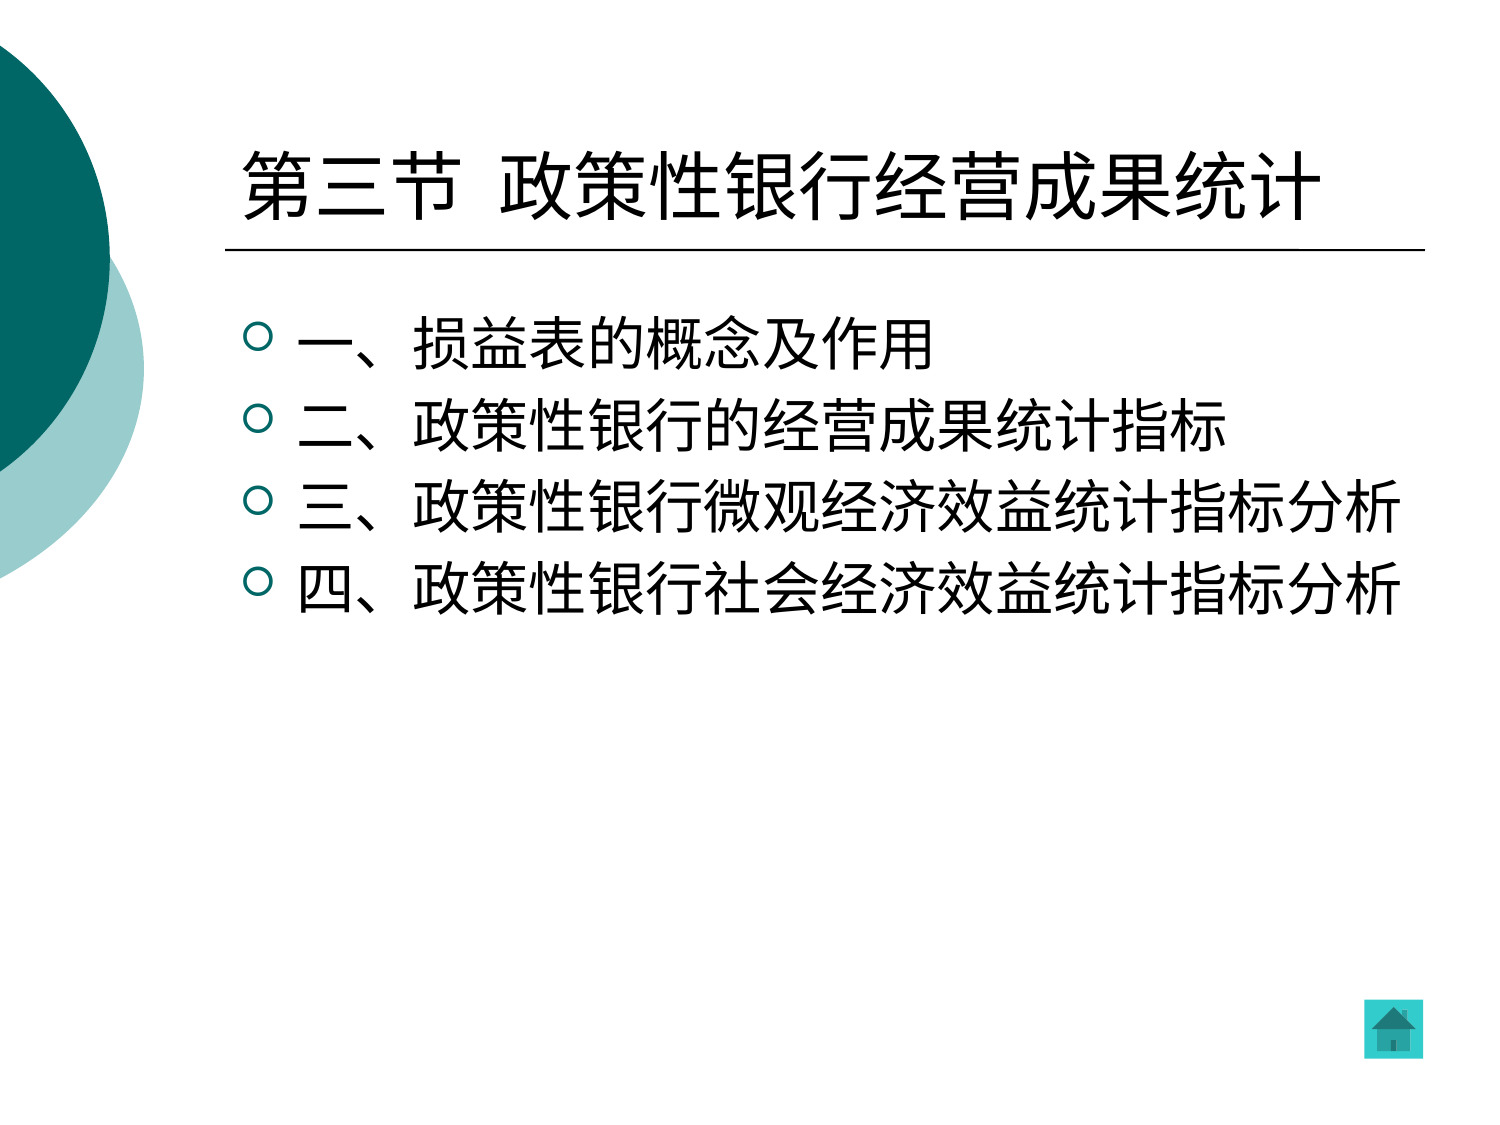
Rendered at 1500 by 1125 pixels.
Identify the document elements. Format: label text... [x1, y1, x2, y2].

list 一、损益表的概念及作用 二、政策性银行的经营成果统计指标 三、政策性银行微观经济效益统计指标分析 四、政策性银行社会经济效益统计指标分析 [224, 299, 1425, 975]
title 第三节 政策性银行经营成果统计 [224, 49, 1425, 238]
text_box [1364, 999, 1424, 1059]
